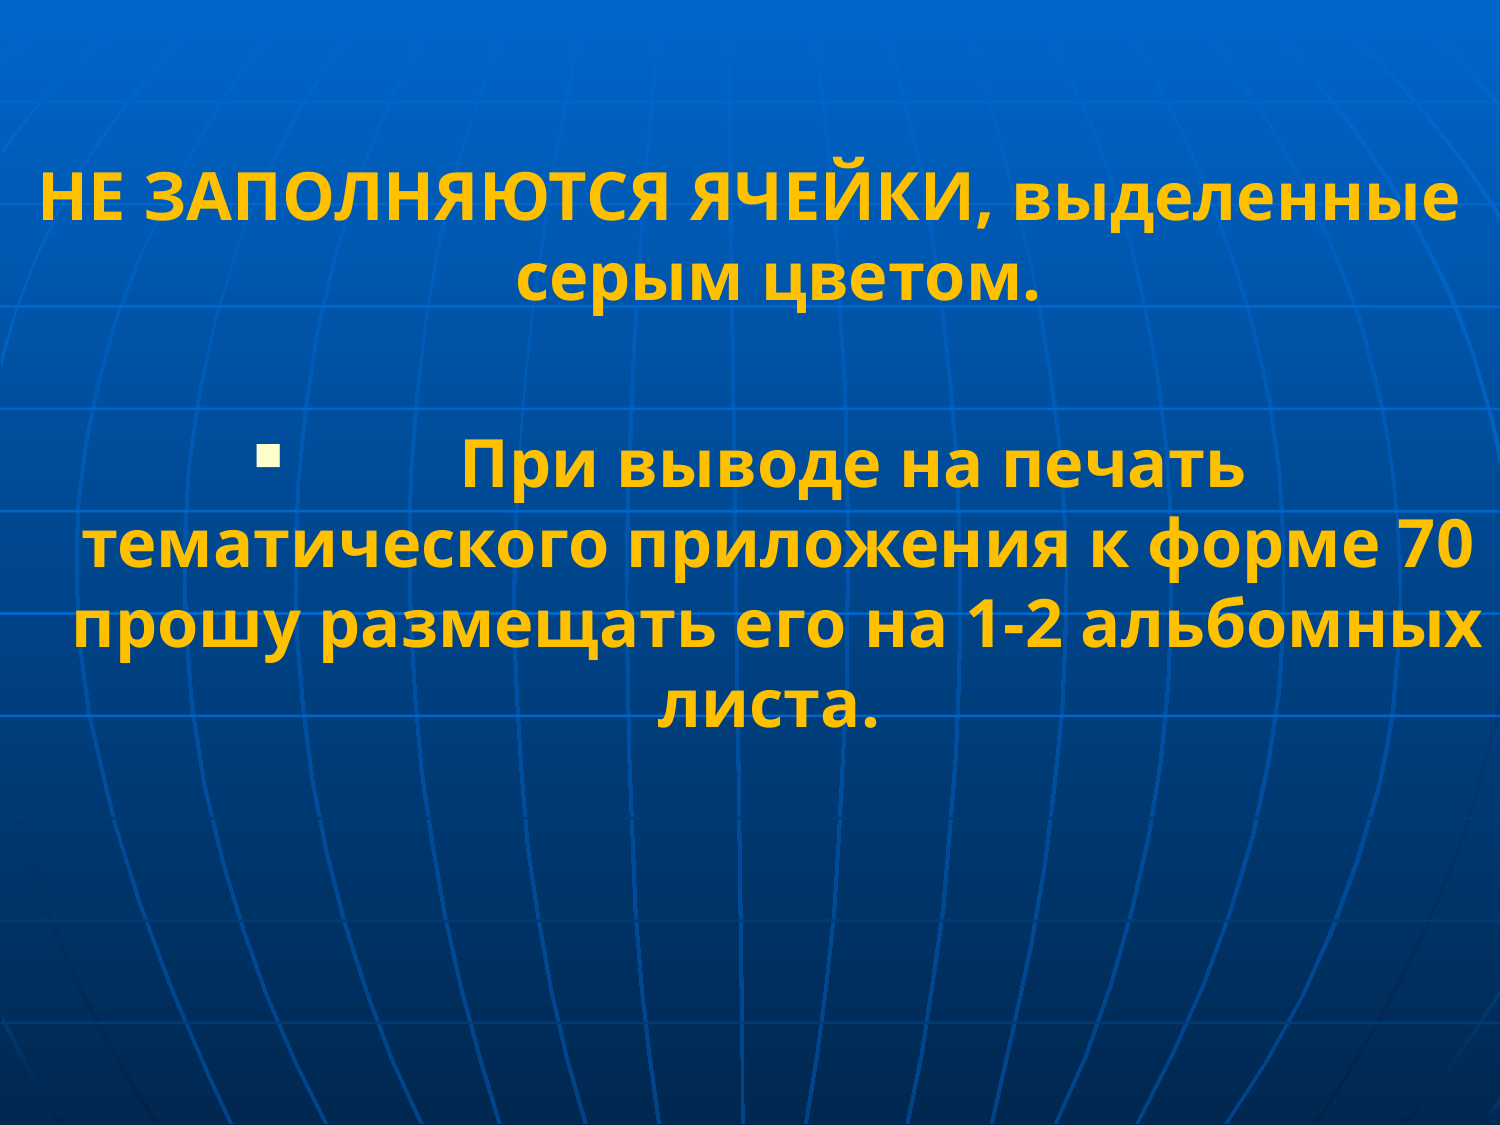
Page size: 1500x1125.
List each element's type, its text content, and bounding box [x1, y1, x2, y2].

list НЕ ЗАПОЛНЯЮТСЯ ЯЧЕЙКИ, выделенные серым цветом. При выводе на печать тематического приложения к форме 70 прошу размещать его на 1-2 альбомных листа. [0, 0, 1500, 1125]
